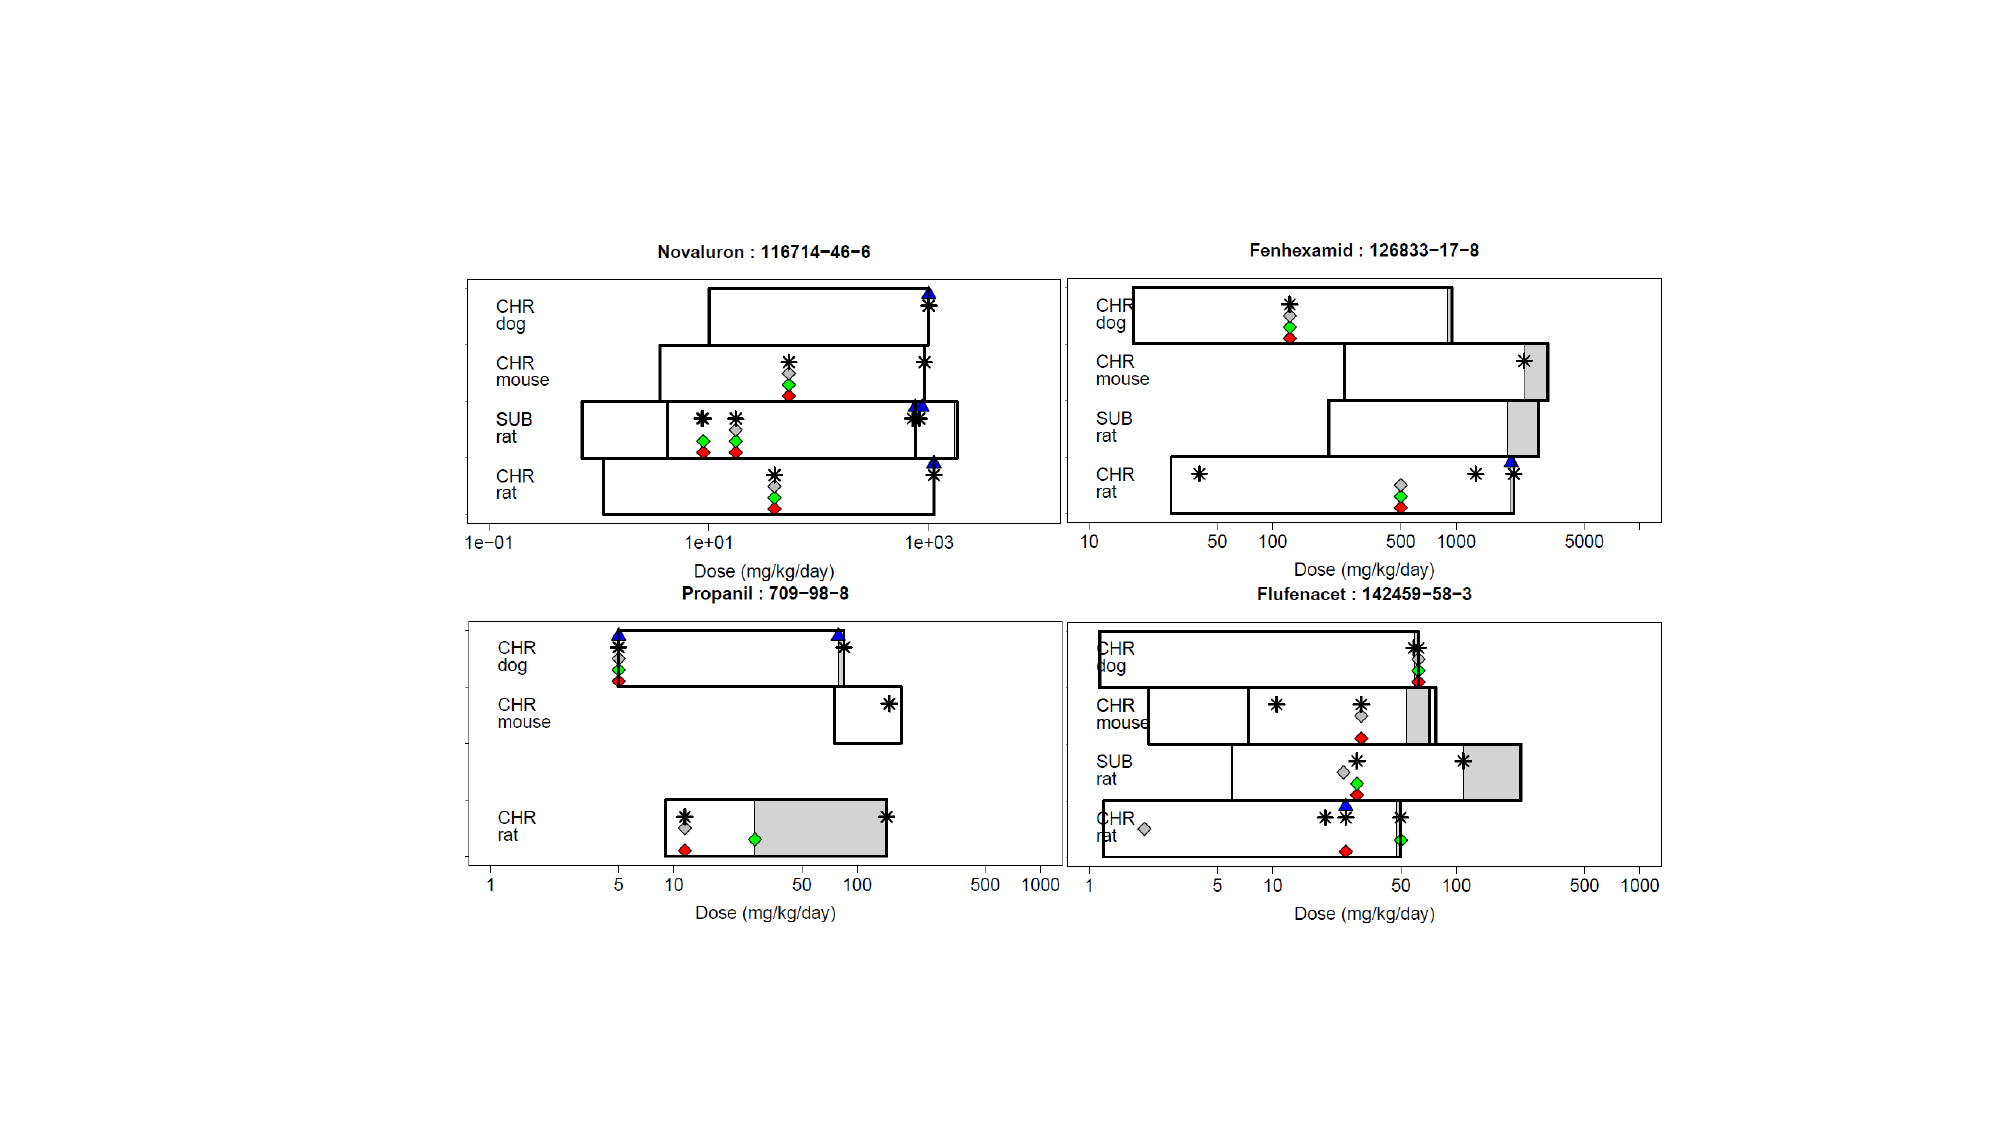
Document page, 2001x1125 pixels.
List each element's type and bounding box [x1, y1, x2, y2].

text_box [465, 235, 1667, 928]
